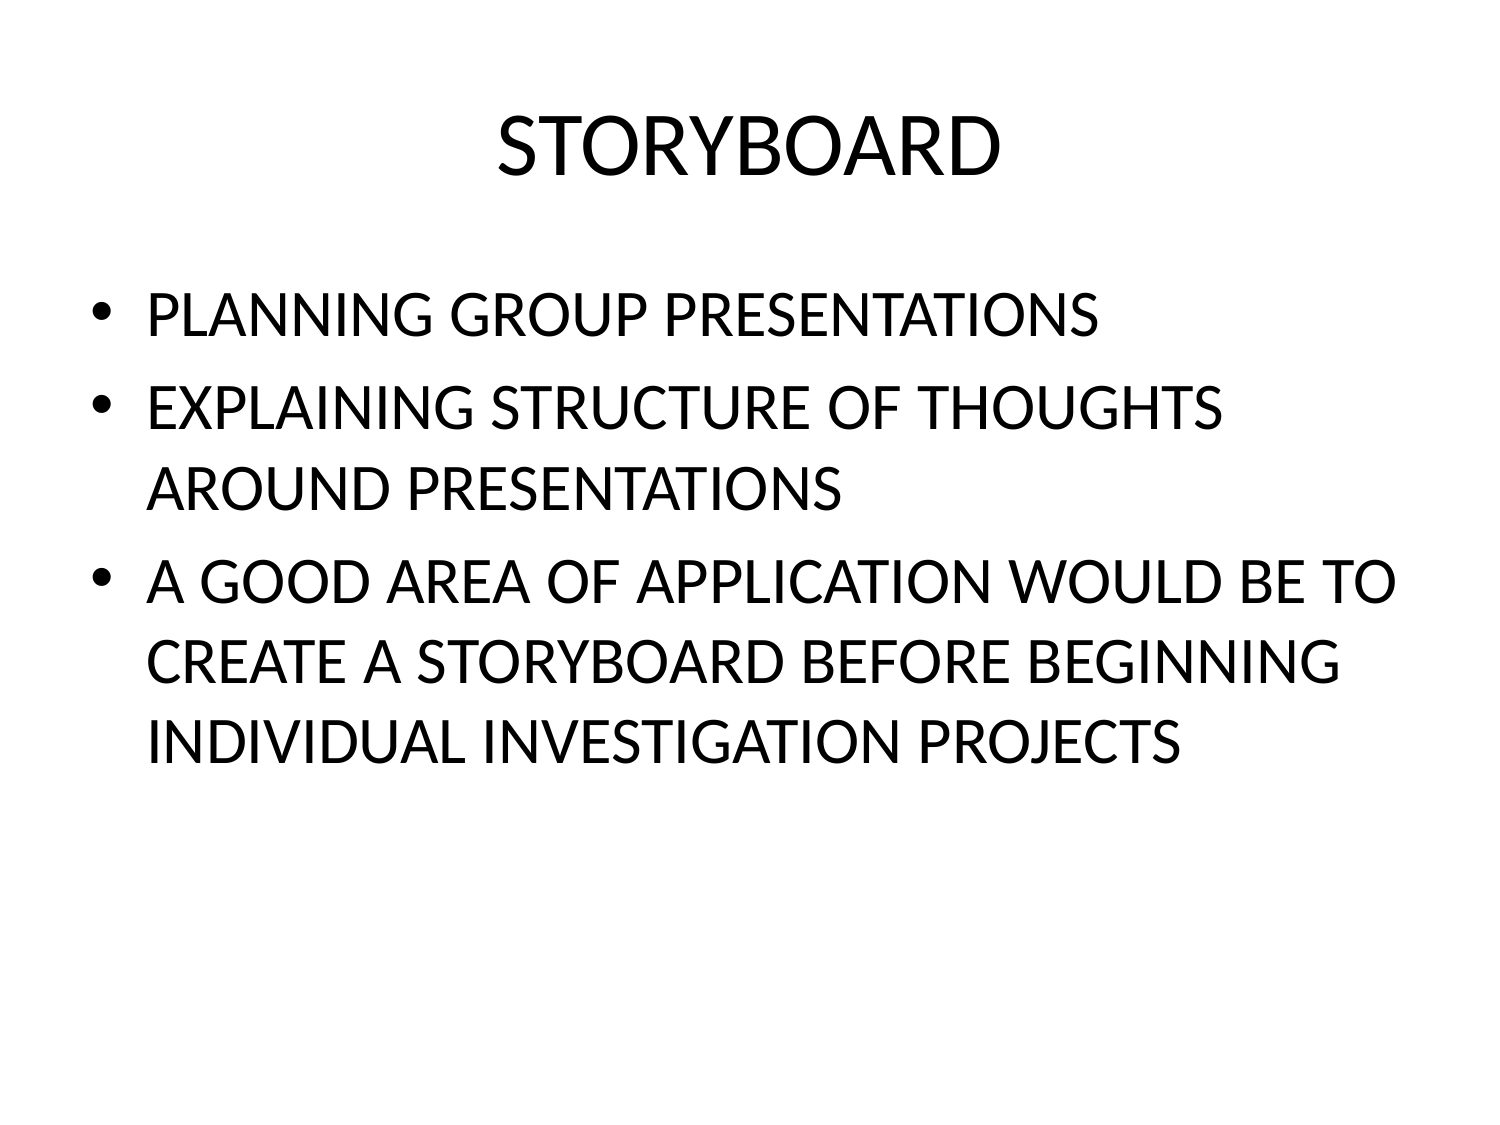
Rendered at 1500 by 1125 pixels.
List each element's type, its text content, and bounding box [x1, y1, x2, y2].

list PLANNING GROUP PRESENTATIONS EXPLAINING STRUCTURE OF THOUGHTS AROUND PRESENTATIONS A GOOD AREA OF APPLICATION WOULD BE TO CREATE A STORYBOARD BEFORE BEGINNING INDIVIDUAL INVESTIGATION PROJECTS [75, 262, 1425, 1005]
title STORYBOARD [75, 45, 1425, 233]
